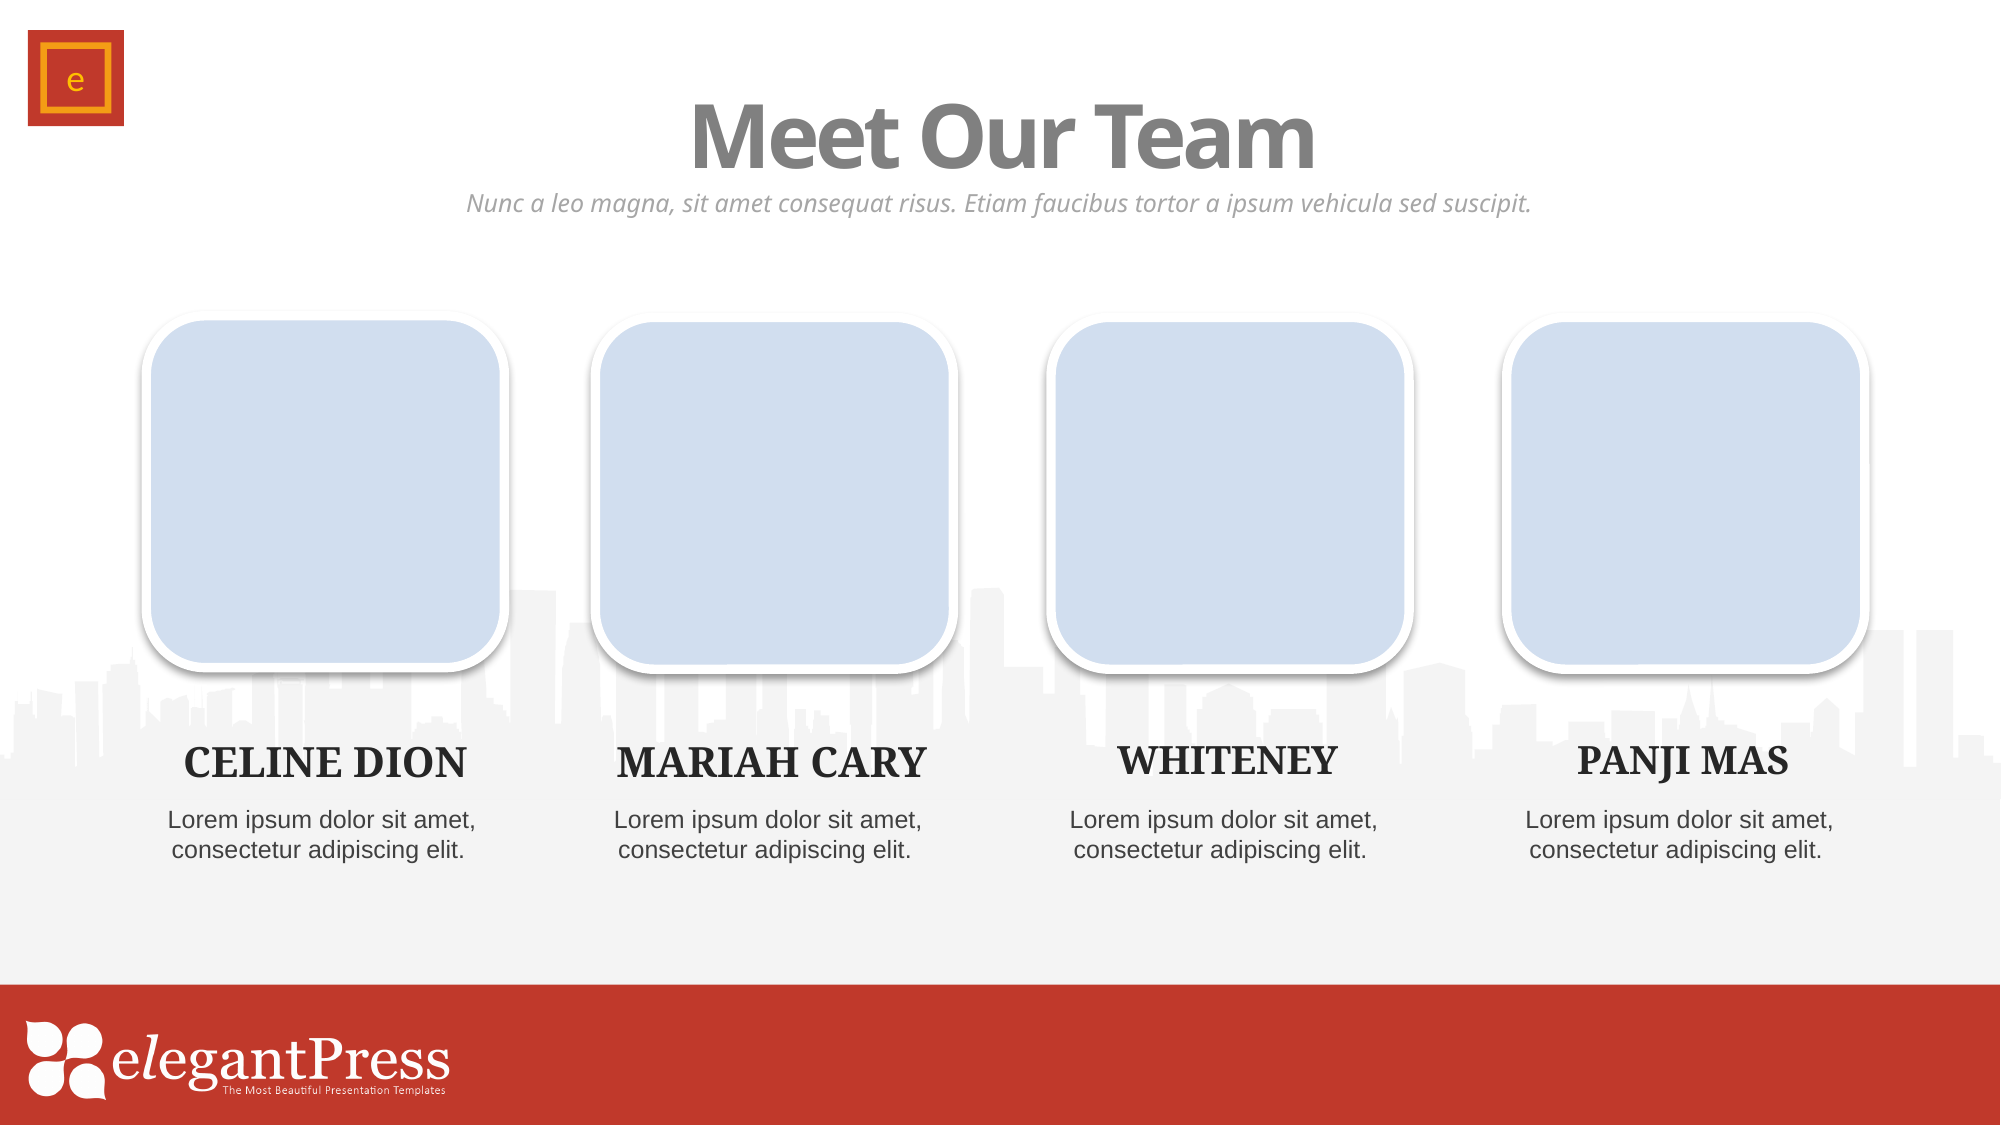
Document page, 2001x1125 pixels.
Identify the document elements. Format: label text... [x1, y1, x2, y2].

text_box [146, 291, 505, 702]
text_box MARIAH CARY [578, 728, 966, 794]
picture [17, 1012, 454, 1111]
text_box PANJI MAS [1507, 728, 1860, 790]
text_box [595, 291, 954, 702]
text_box CELINE DION [149, 728, 502, 794]
text_box Lorem ipsum dolor sit amet, consectetur adipiscing elit. [1050, 795, 1398, 871]
text_box WHITENEY [1051, 728, 1404, 790]
text_box Lorem ipsum dolor sit amet, consectetur adipiscing elit. [1506, 795, 1854, 871]
text_box Nunc a leo magna, sit amet consequat risus. Etiam faucibus tortor a ipsum vehicula sed suscipit. [123, 182, 1884, 223]
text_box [1050, 291, 1410, 702]
text_box Meet Our Team [677, 74, 1330, 182]
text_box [1506, 291, 1865, 702]
text_box Lorem ipsum dolor sit amet, consectetur adipiscing elit. [595, 795, 943, 871]
text_box Lorem ipsum dolor sit amet, consectetur adipiscing elit. [148, 795, 496, 871]
